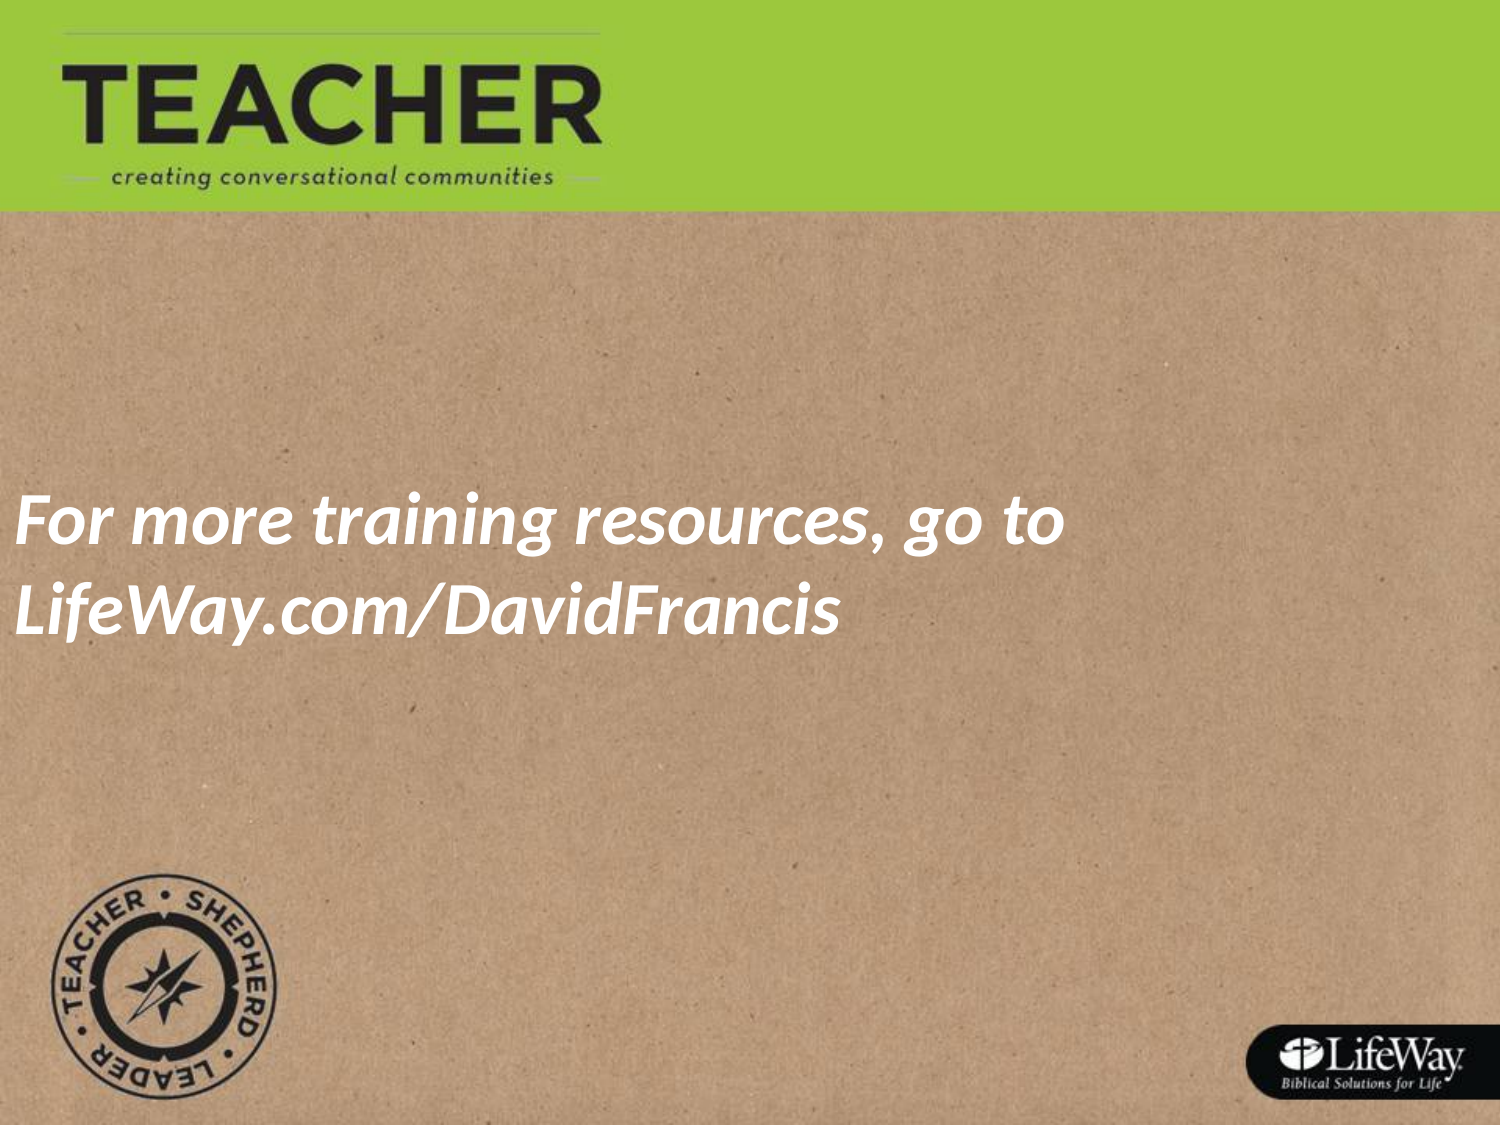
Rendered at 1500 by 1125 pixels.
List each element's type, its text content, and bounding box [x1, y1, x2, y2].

picture [0, 0, 1500, 1125]
text_box For more training resources, go to LifeWay.com/DavidFrancis [0, 462, 1125, 658]
